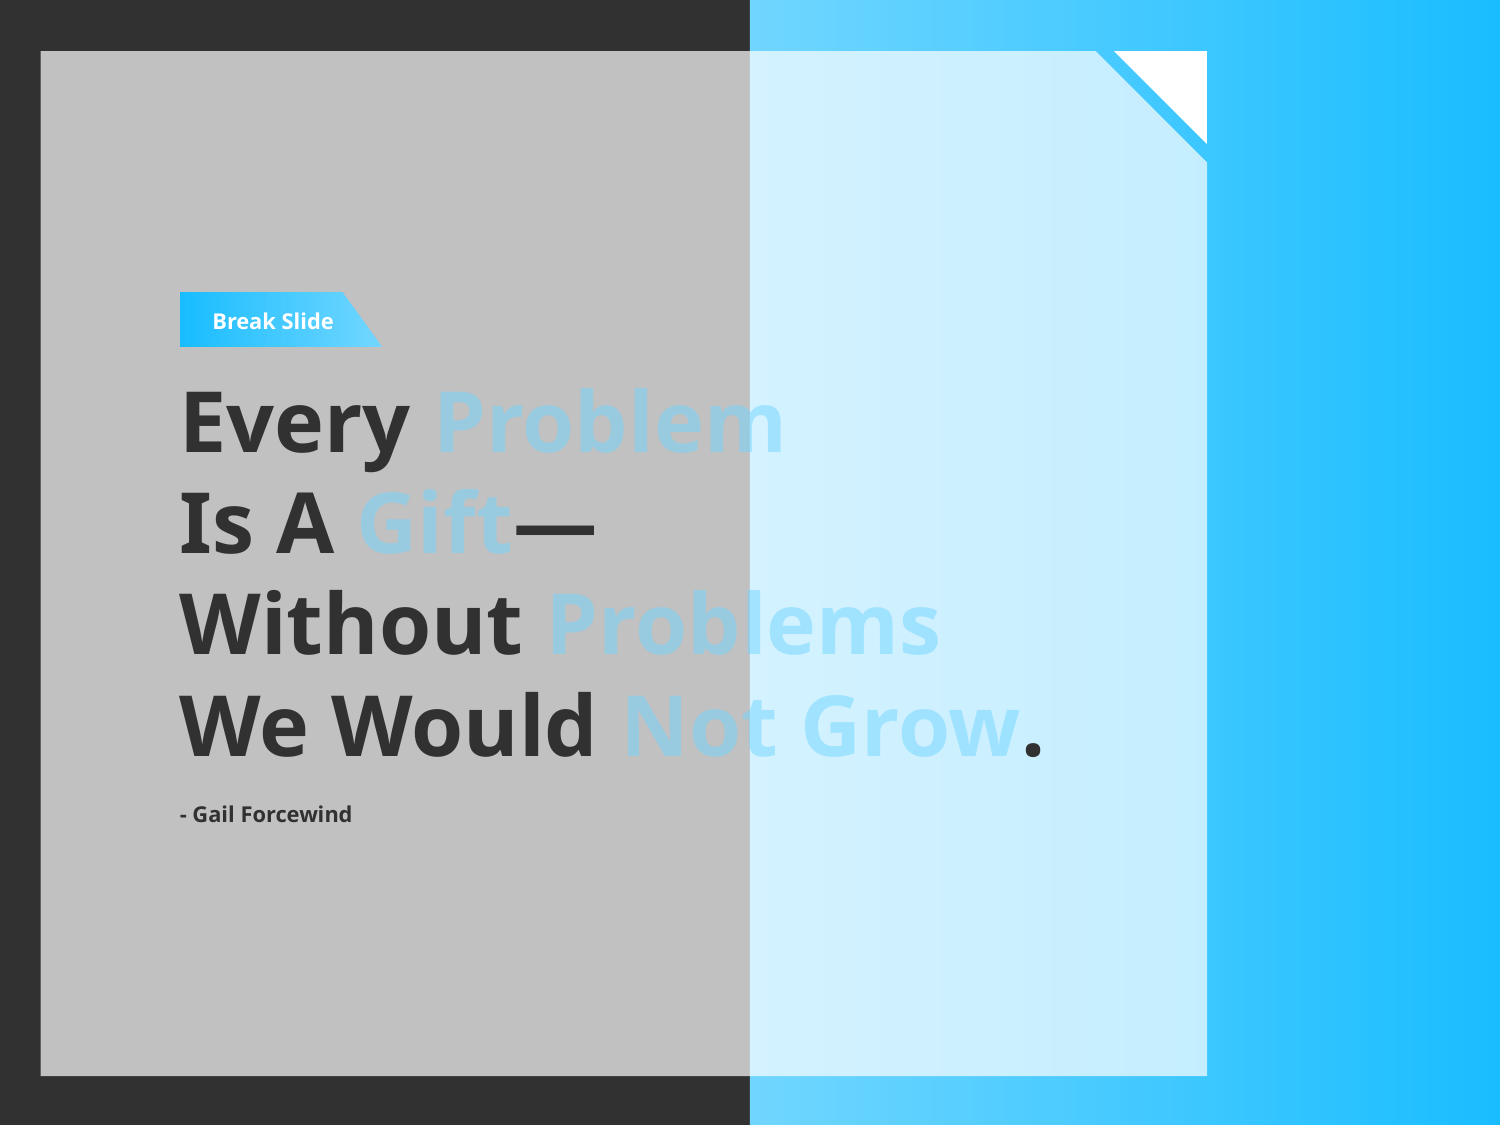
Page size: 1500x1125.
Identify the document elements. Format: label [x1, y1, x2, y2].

picture [42, 51, 1208, 1074]
text_box [39, 50, 1209, 1078]
text_box [749, 0, 1500, 1125]
